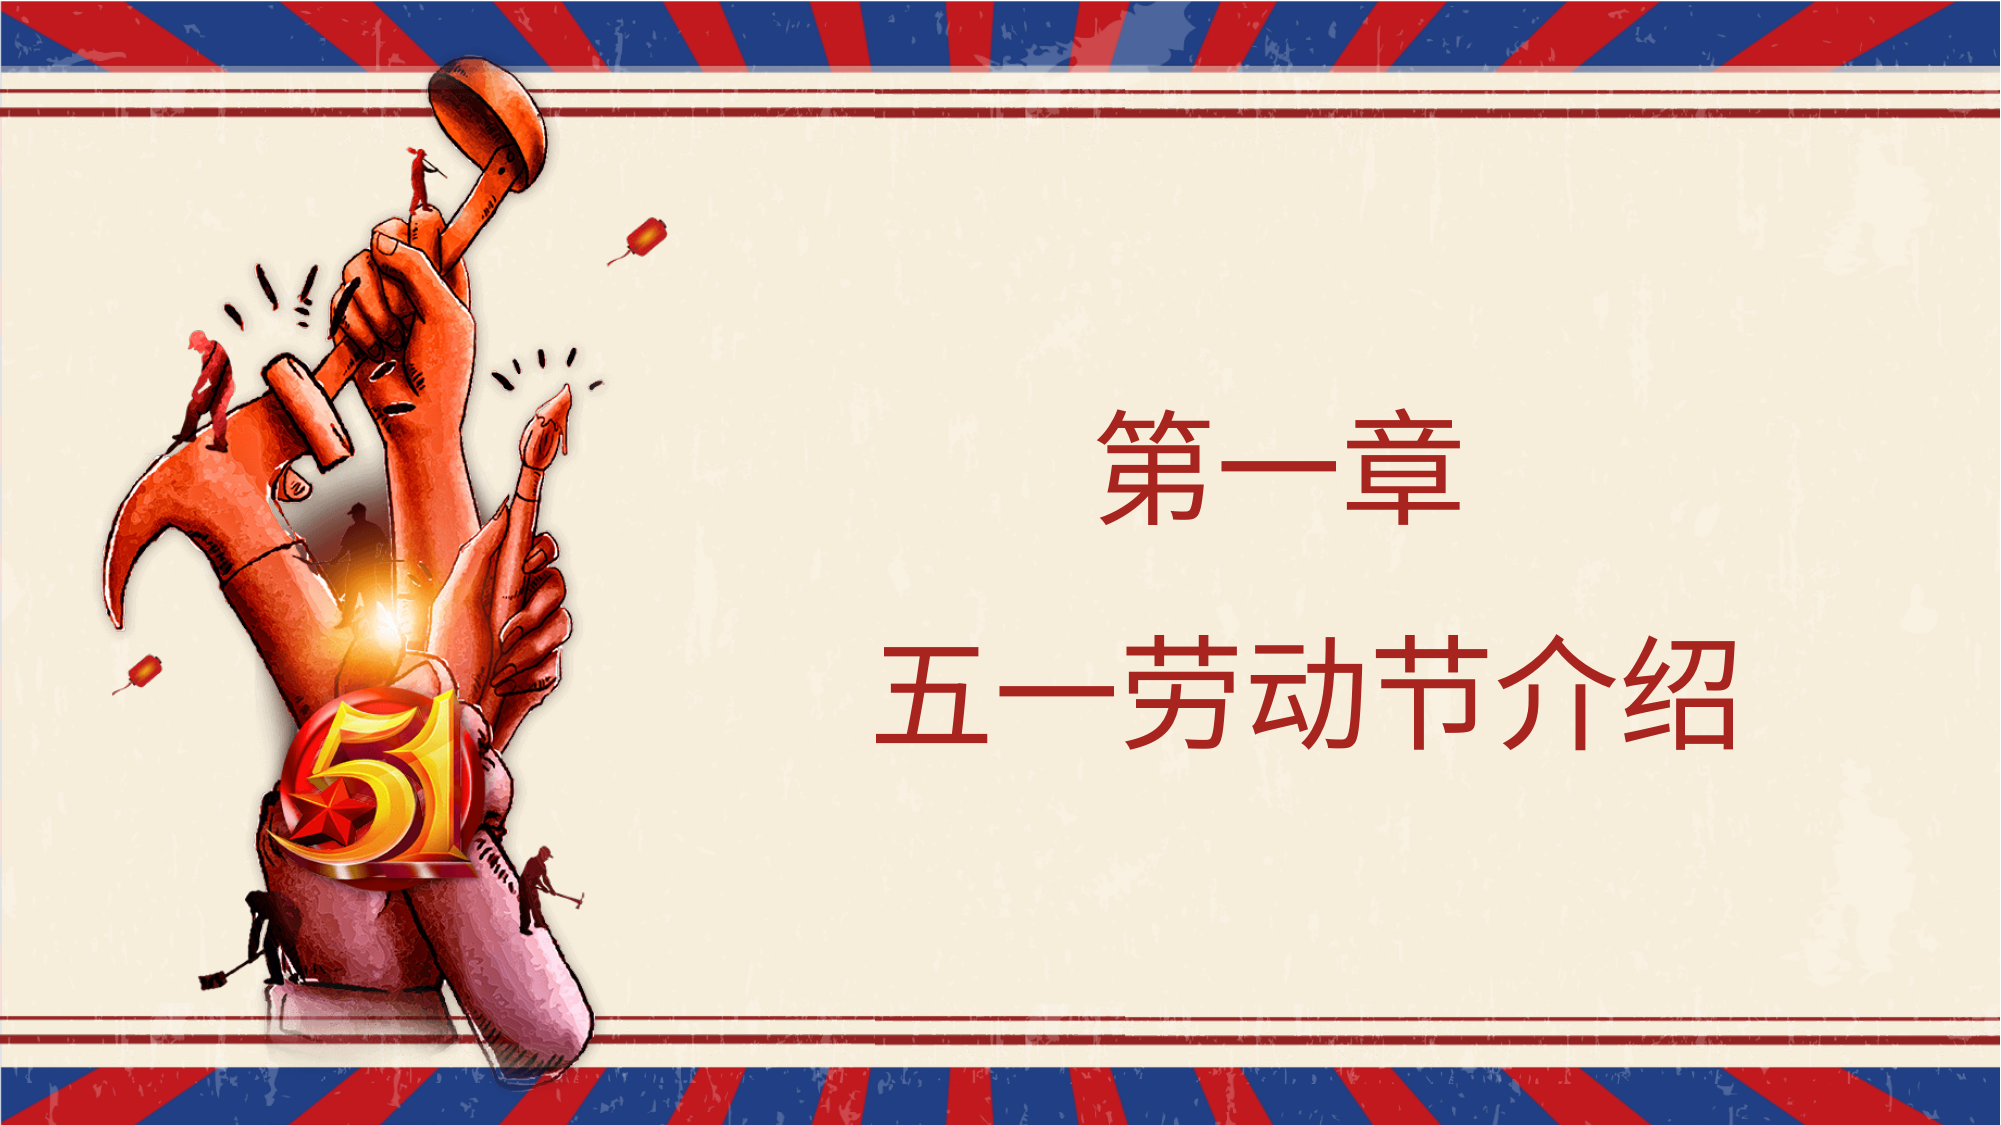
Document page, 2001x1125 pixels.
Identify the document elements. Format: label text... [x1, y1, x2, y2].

text_box 第一章 五一劳动节介绍 [693, 308, 1942, 774]
picture [0, 2, 2000, 1125]
